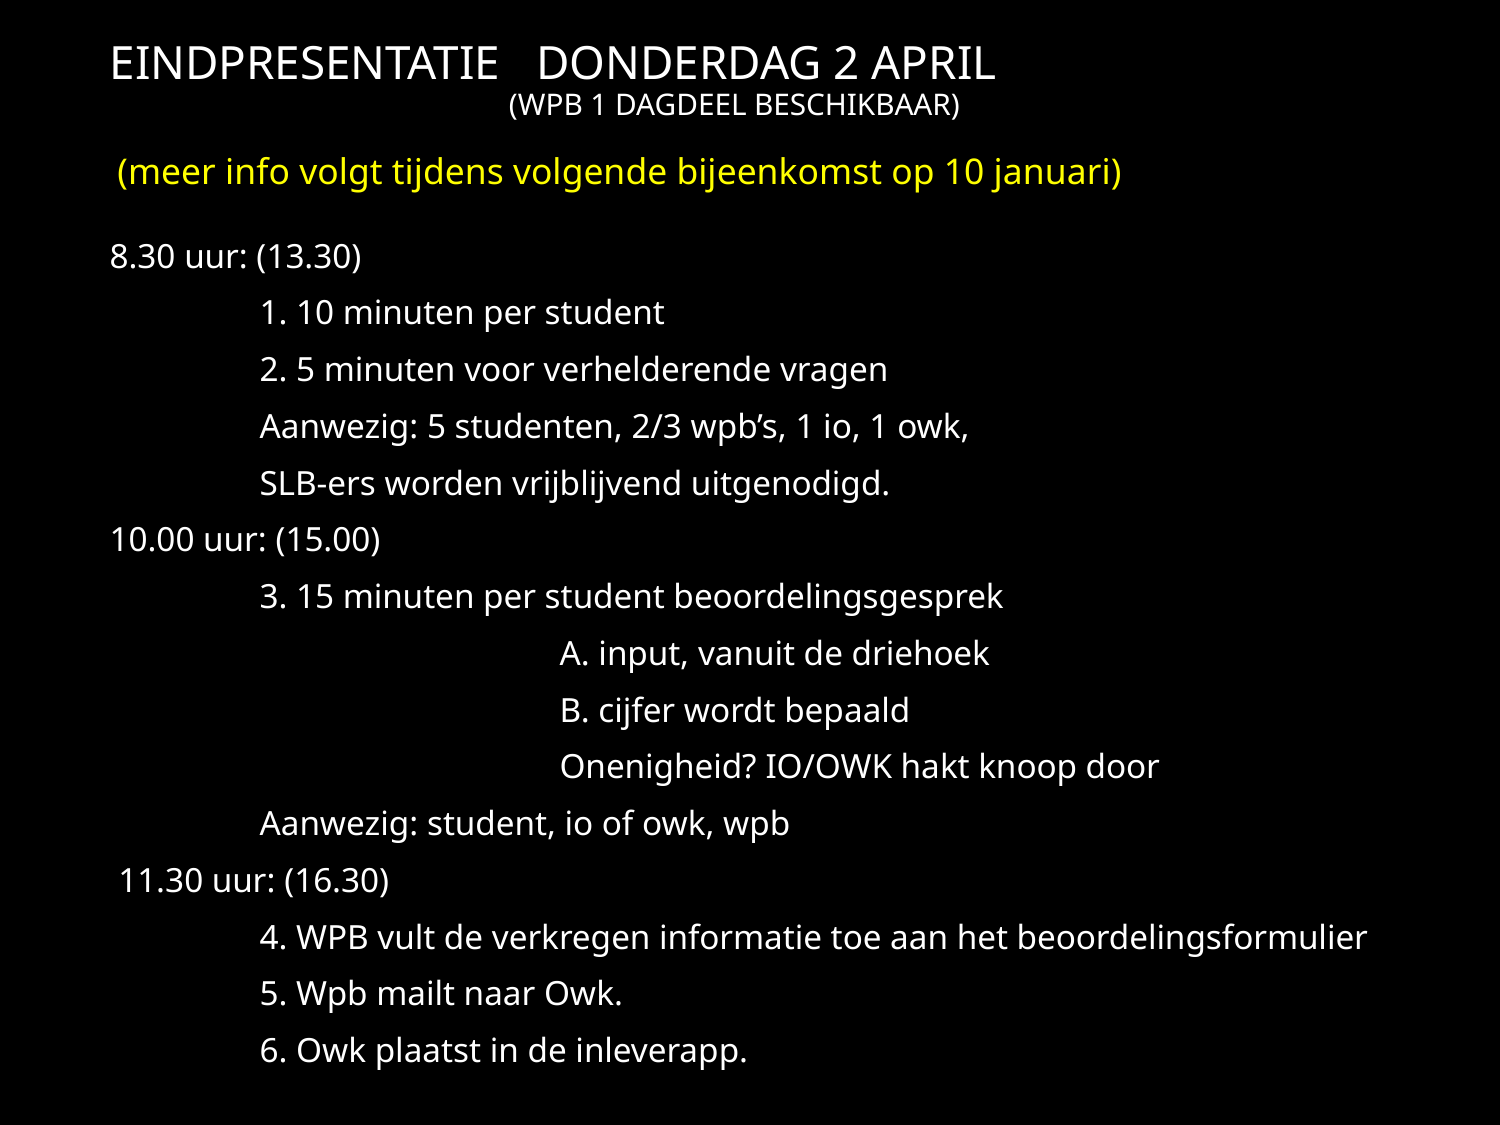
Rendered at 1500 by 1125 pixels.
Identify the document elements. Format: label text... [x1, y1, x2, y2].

text_box EINDpresentatie donderdag 2 april (wpb 1 dagdeel beschikbaar) (meer info volgt tijdens volgende bijeenkomst op 10 januari) [94, 30, 1376, 200]
subtitle 8.30 uur: (13.30) 1. 10 minuten per student 2. 5 minuten voor verhelderende vragen Aanwezig: 5 studenten, 2/3 wpb’s, 1 io, 1 owk, SLB-ers worden vrijblijvend uitgenodigd. 10.00 uur: (15.00) 3. 15 minuten per student beoordelingsgesprek A. input, vanuit de driehoek B. cijfer wordt bepaald Onenigheid? IO/OWK hakt knoop door Aanwezig: student, io of owk, wpb 11.30 uur: (16.30) 4. WPB vult de verkregen informatie toe aan het beoordelingsformulier 5. Wpb mailt naar Owk. 6. Owk plaatst in de inleverapp. [94, 231, 1456, 711]
